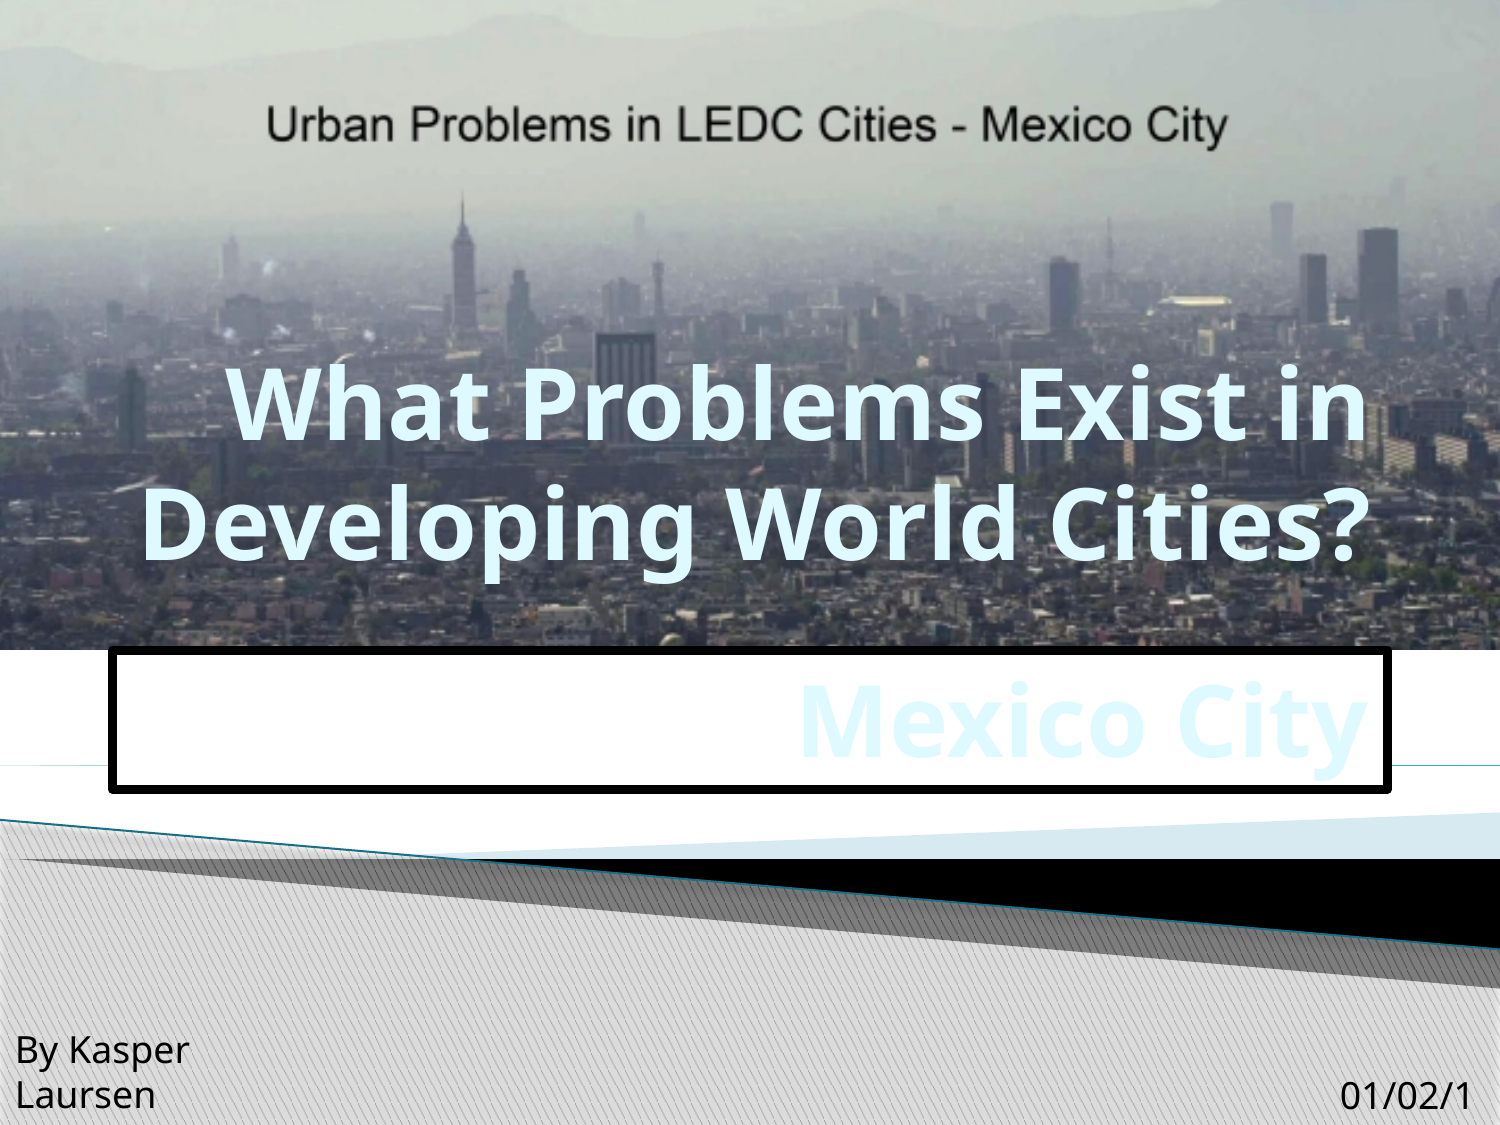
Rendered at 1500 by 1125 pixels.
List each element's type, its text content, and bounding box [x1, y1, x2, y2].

text_box 01/02/11 [1325, 1064, 1500, 1125]
picture [0, 0, 1500, 651]
subtitle Mexico City [108, 662, 1392, 794]
text_box By Kasper Laursen [0, 1018, 300, 1124]
picture [5, 859, 1500, 989]
